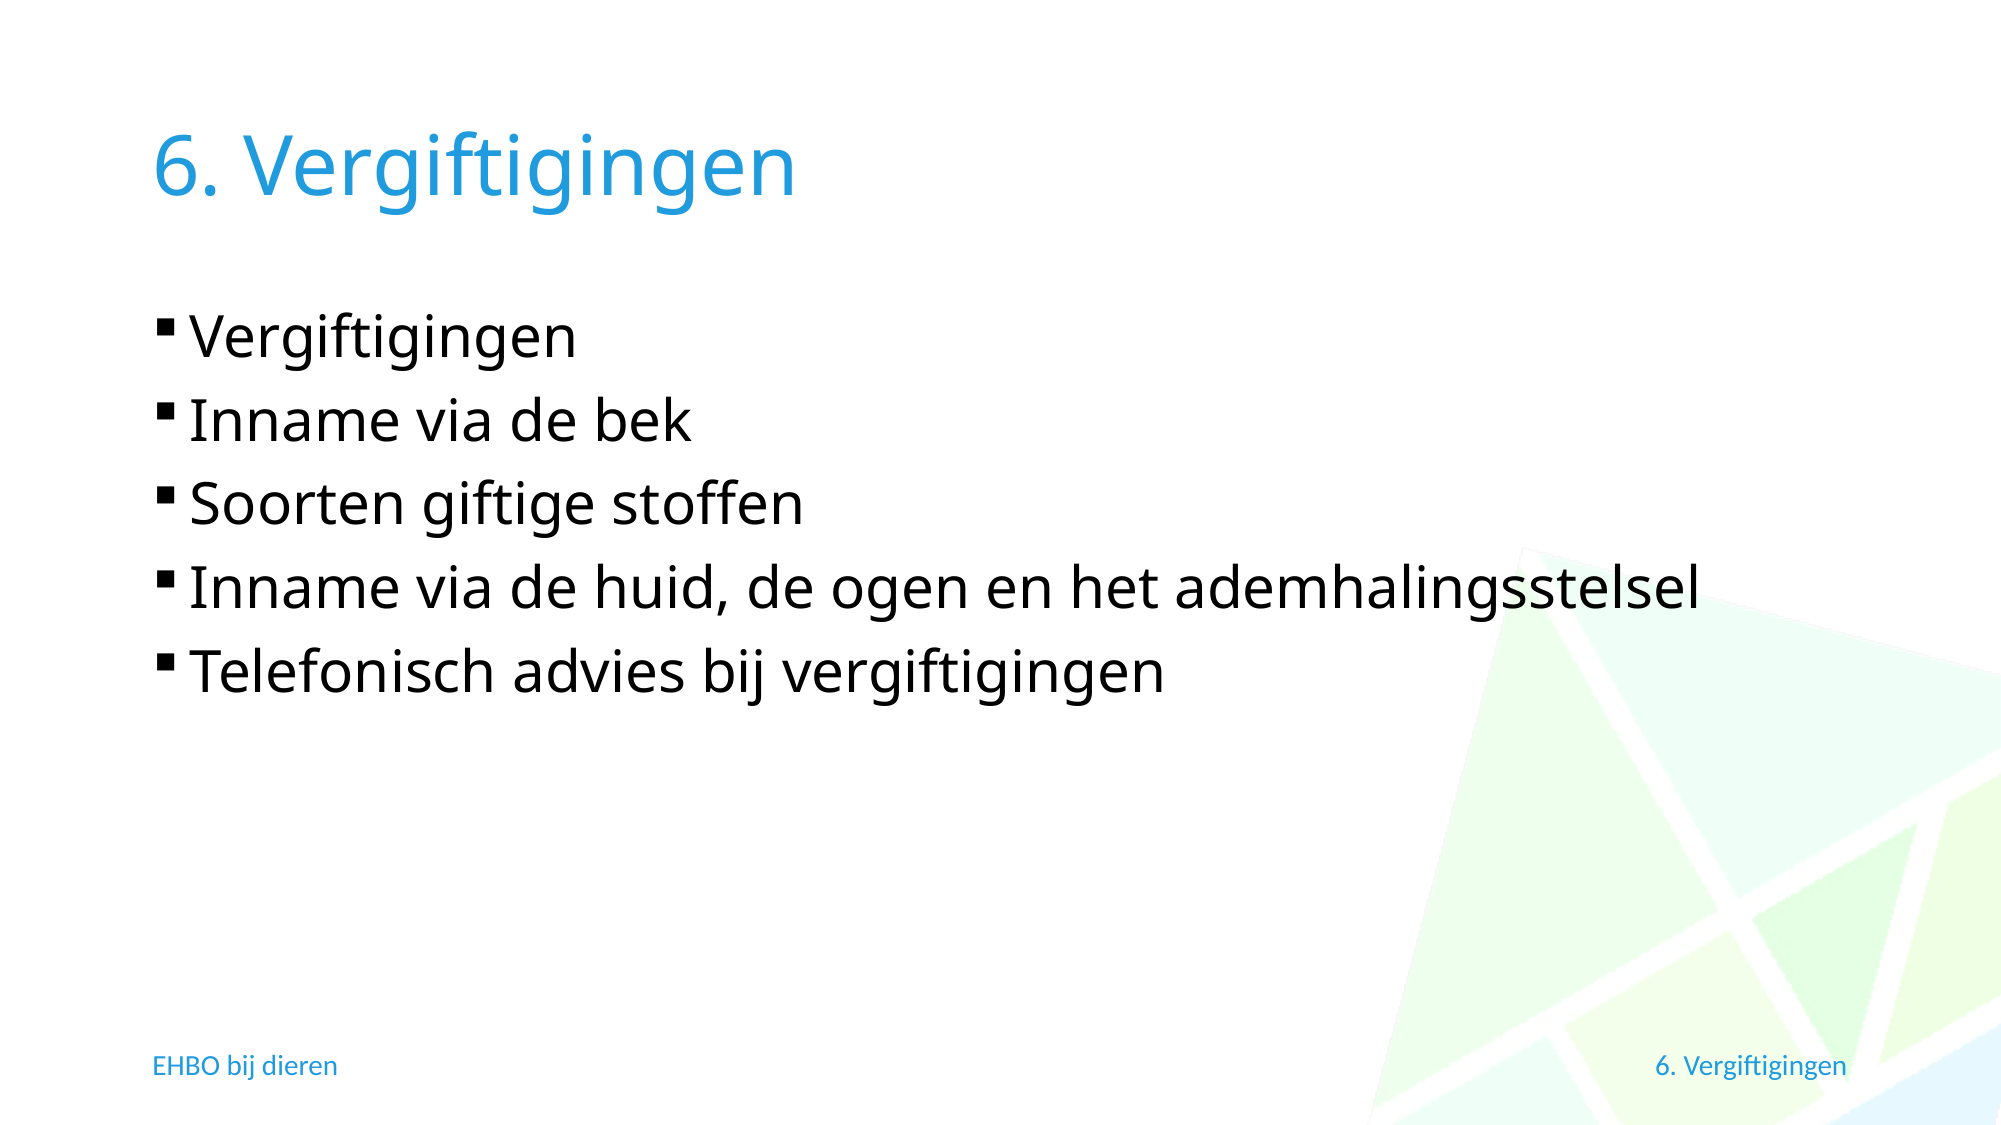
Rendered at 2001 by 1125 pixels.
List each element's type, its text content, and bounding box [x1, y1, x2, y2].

title 6. Vergiftigingen [137, 59, 1863, 278]
list EHBO bij dieren [137, 1042, 588, 1103]
list Vergiftigingen Inname via de bek Soorten giftige stoffen Inname via de huid, de ogen en het ademhalingsstelsel Telefonisch advies bij vergiftigingen [137, 299, 1863, 1014]
list 6. Vergiftigingen [1412, 1042, 1863, 1103]
